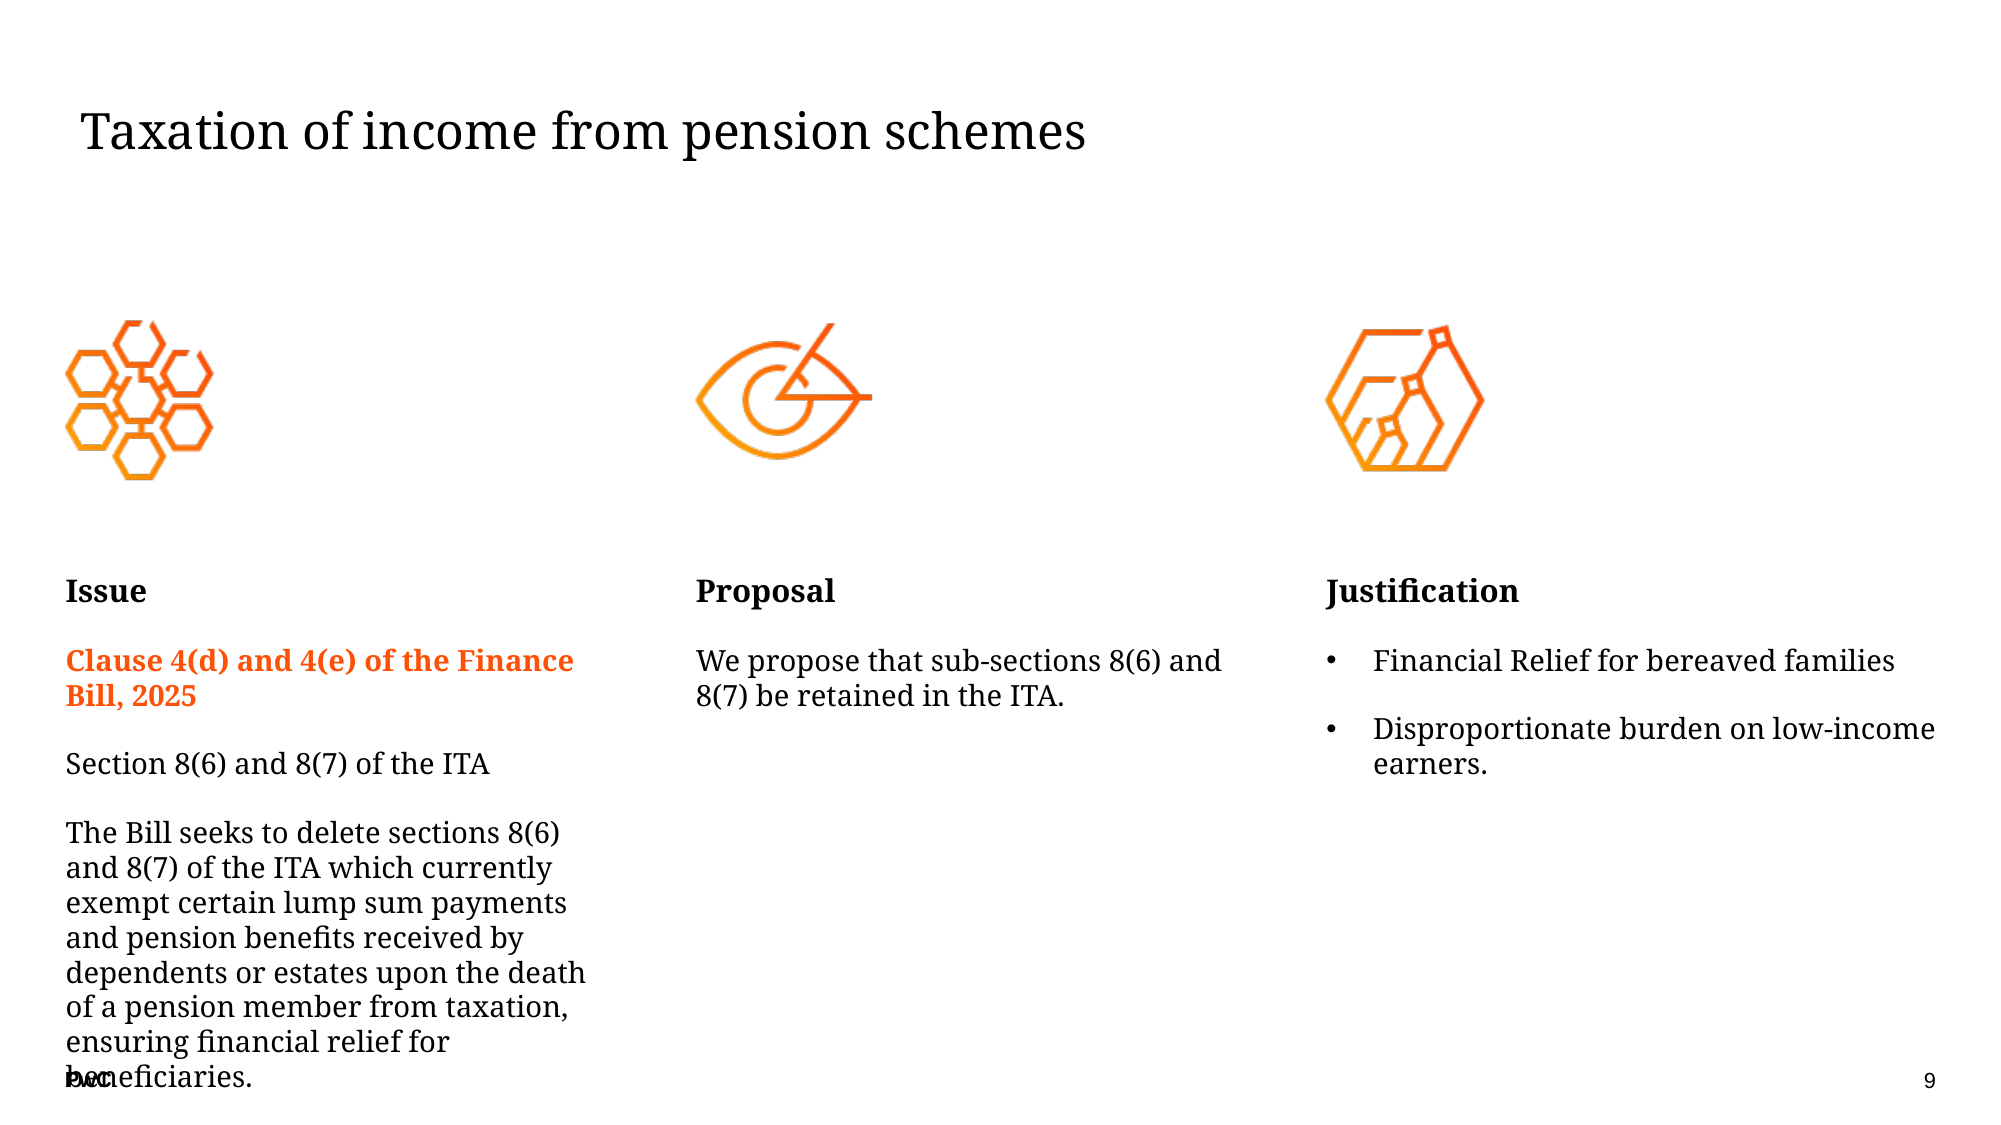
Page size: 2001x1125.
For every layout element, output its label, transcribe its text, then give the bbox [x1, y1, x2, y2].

text_box Proposal We propose that sub-sections 8(6) and 8(7) be retained in the ITA. [695, 571, 1234, 975]
text_box Justification Financial Relief for bereaved families Disproportionate burden on low-income earners. [1326, 571, 1975, 1099]
picture [689, 306, 879, 495]
picture [1310, 306, 1499, 495]
slide_number 9 [1887, 1066, 1936, 1093]
text_box Taxation of income from pension schemes [65, 91, 1902, 167]
picture [45, 306, 234, 495]
text_box Issue Clause 4(d) and 4(e) of the Finance Bill, 2025 Section 8(6) and 8(7) of the ITA The Bill seeks to delete sections 8(6) and 8(7) of the ITA which currently exempt certain lump sum payments and pension benefits received by dependents or estates upon the death of a pension member from taxation, ensuring financial relief for beneficiaries. [65, 571, 604, 975]
